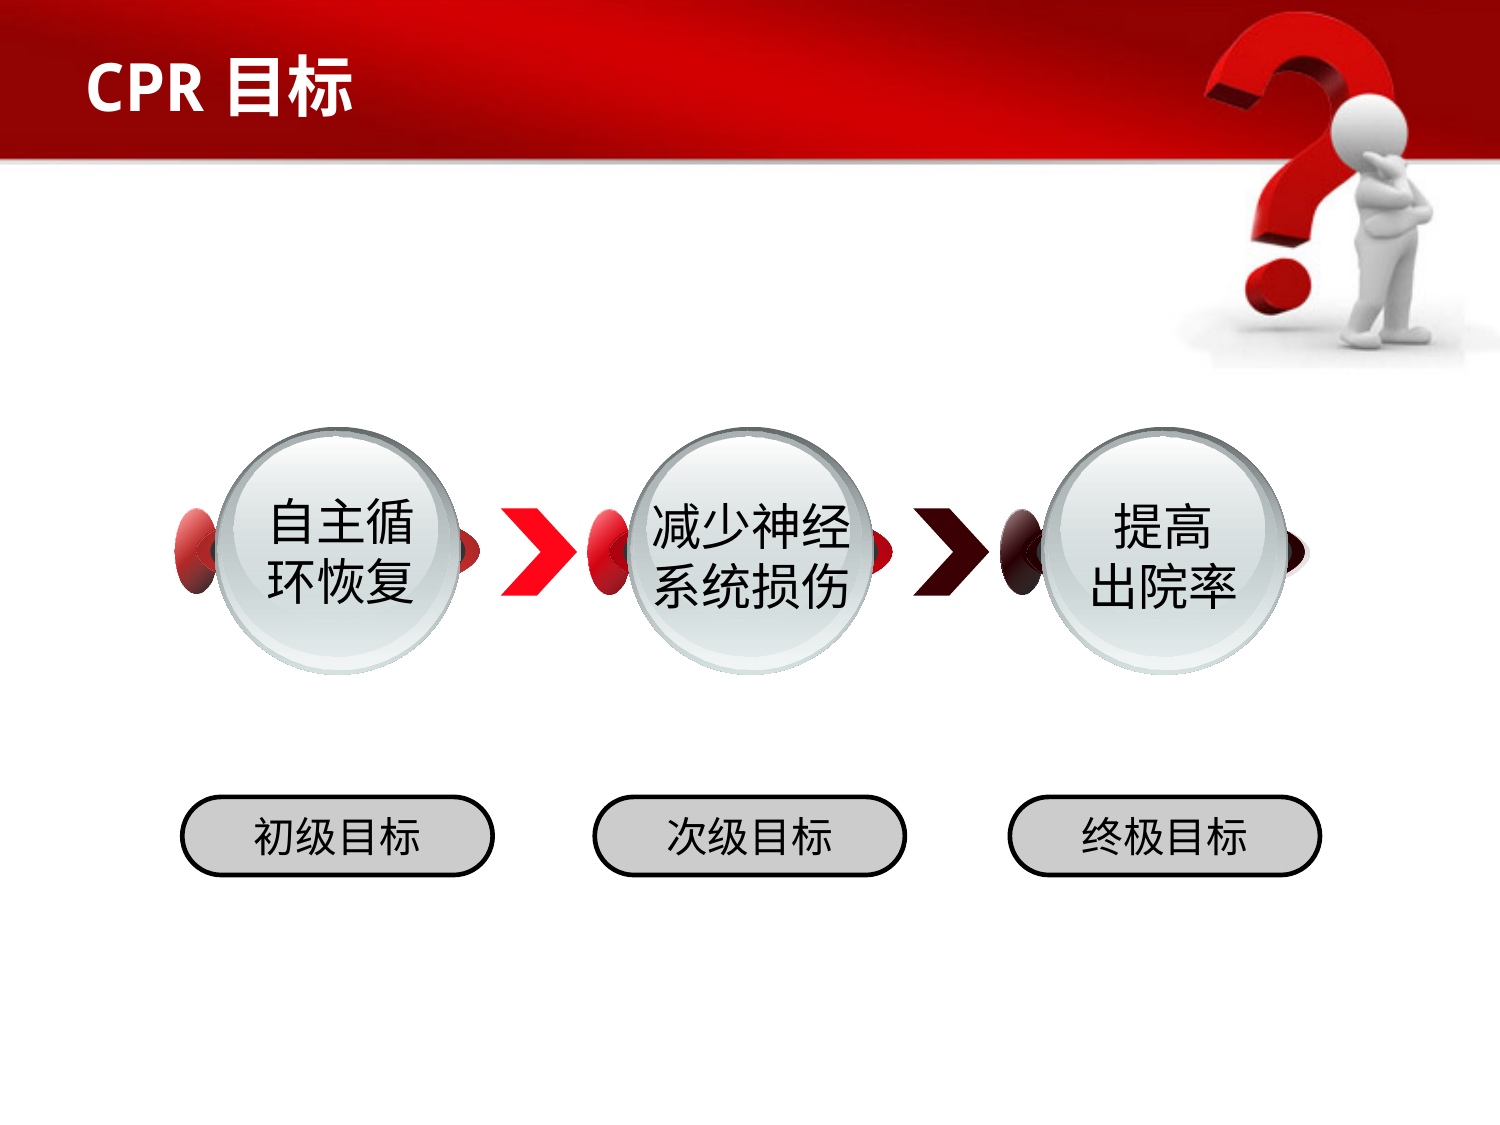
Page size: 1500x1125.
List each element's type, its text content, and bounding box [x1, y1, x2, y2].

title CPR目标 [70, 31, 1421, 139]
text_box [74, 45, 1425, 233]
picture [0, 0, 1500, 1125]
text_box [174, 426, 1321, 876]
